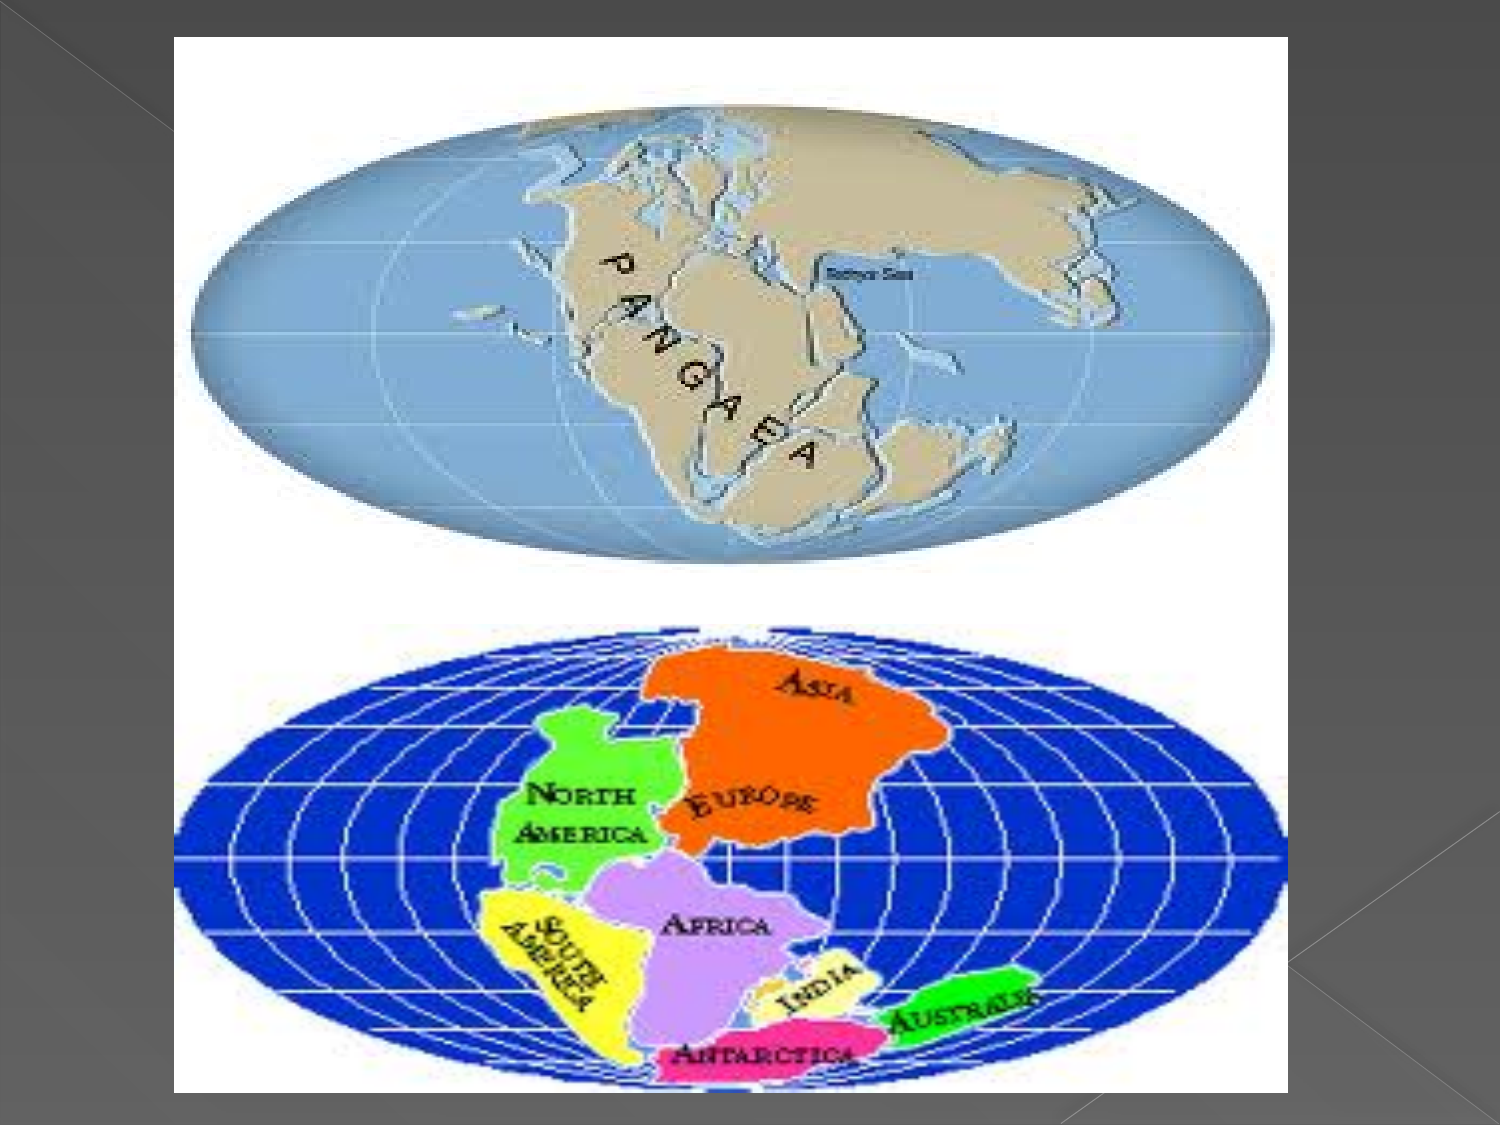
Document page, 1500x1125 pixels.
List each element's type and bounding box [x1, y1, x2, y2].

list [174, 37, 1288, 616]
picture [174, 624, 1288, 1093]
